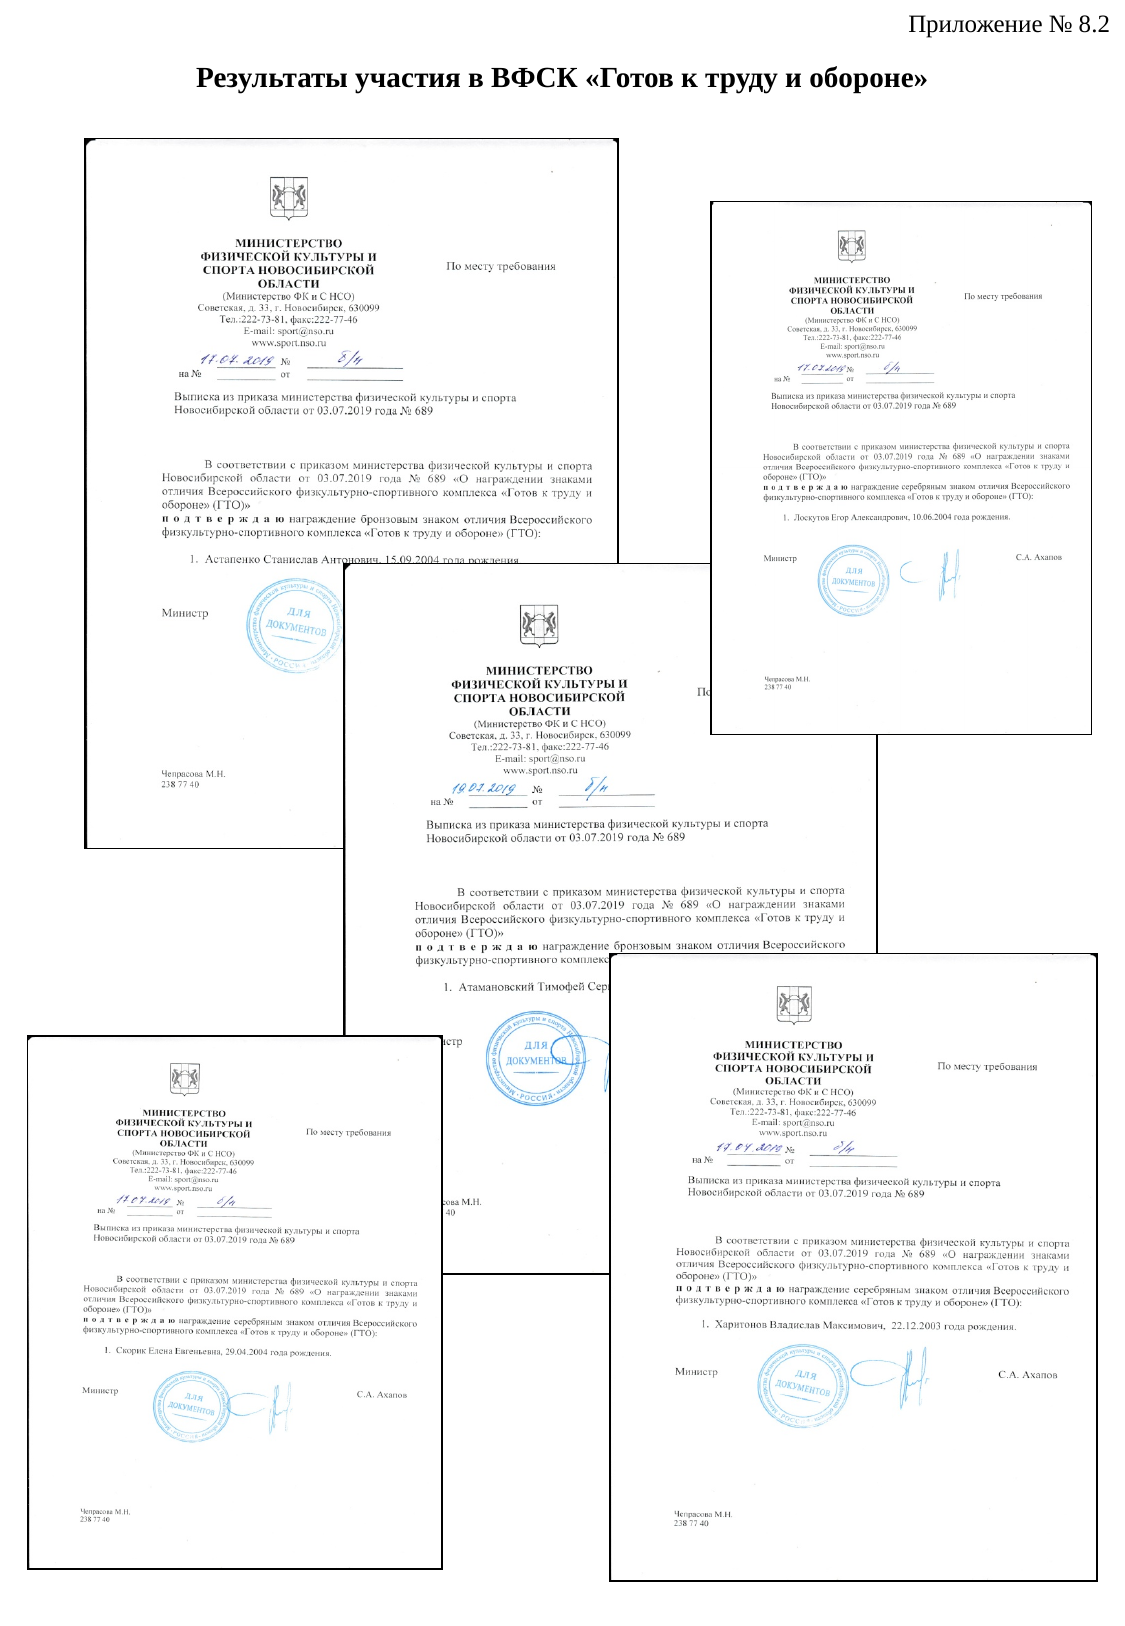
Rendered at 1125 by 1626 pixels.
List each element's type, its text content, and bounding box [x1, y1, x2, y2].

text_box Приложение № 8.2 [614, 0, 1125, 45]
picture [27, 138, 1097, 1581]
text_box Результаты участия в ВФСК «Готов к труду и обороне» [0, 50, 1125, 101]
